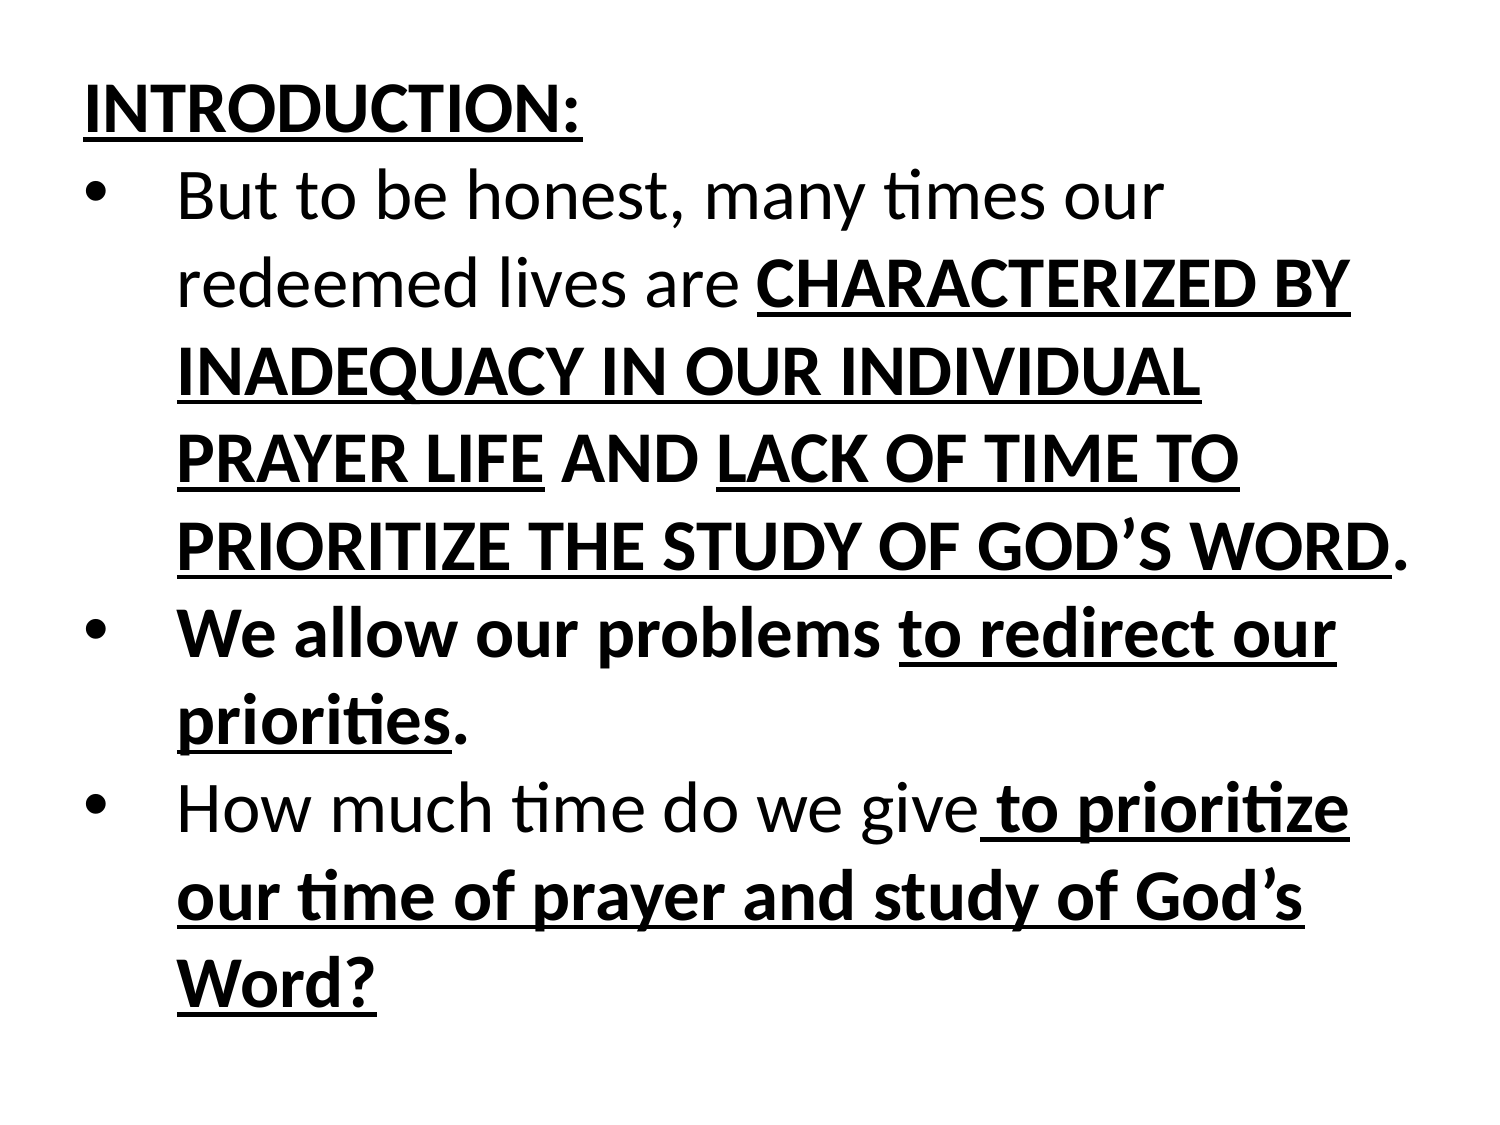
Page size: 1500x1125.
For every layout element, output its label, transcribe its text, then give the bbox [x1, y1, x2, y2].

text_box INTRODUCTION: But to be honest, many times our redeemed lives are CHARACTERIZED BY INADEQUACY IN OUR INDIVIDUAL PRAYER LIFE AND LACK OF TIME TO PRIORITIZE THE STUDY OF GOD’S WORD. We allow our problems to redirect our priorities. How much time do we give to prioritize our time of prayer and study of God’s Word? [68, 52, 1432, 1030]
